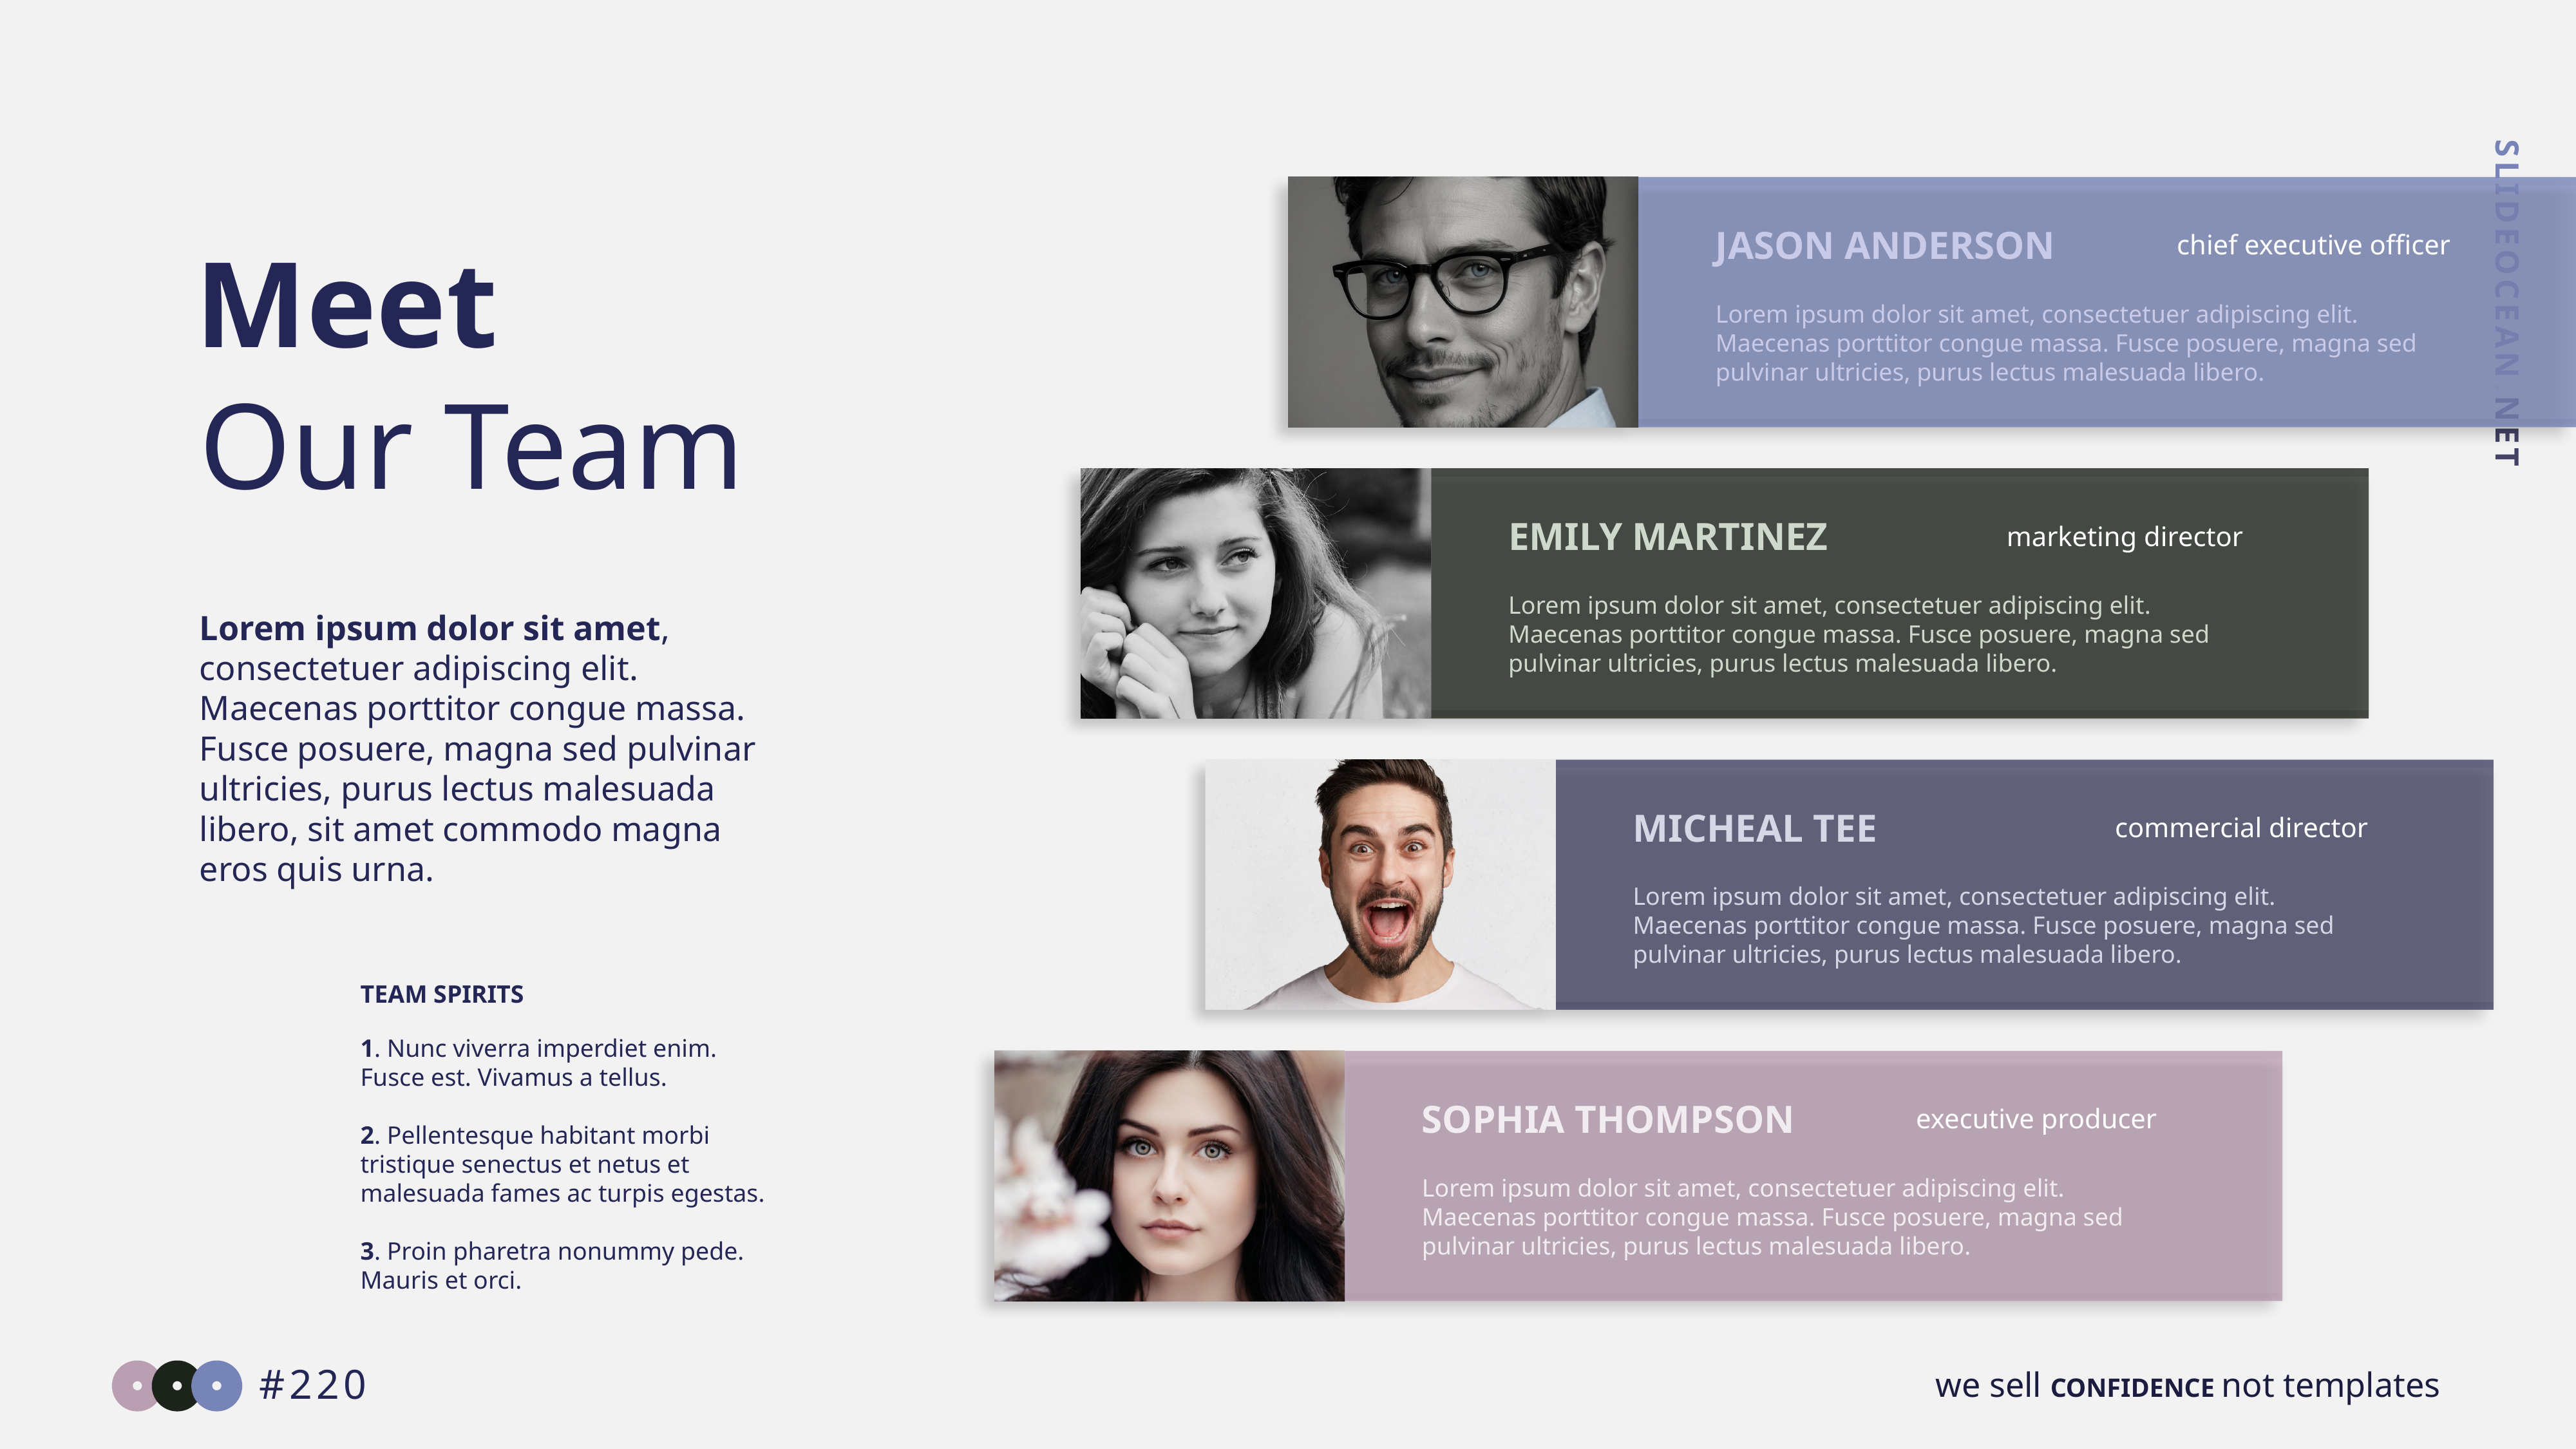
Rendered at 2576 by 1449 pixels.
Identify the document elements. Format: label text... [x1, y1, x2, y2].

picture [1205, 759, 1557, 1010]
picture [994, 1050, 1345, 1302]
text_box Our Team [190, 366, 754, 518]
text_box #220 [259, 1359, 402, 1408]
picture [1287, 176, 1638, 428]
text_box Meet [186, 225, 507, 376]
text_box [1705, 216, 2461, 392]
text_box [1498, 507, 2253, 683]
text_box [1412, 1090, 2167, 1266]
text_box 1. Nunc viverra imperdiet enim. Fusce est. Vivamus a tellus. 2. Pellentesque habitant morbi tristique senectus et netus et malesuada fames ac turpis egestas. 3. Proin pharetra nonummy pede. Mauris et orci. [350, 1028, 783, 1298]
text_box we sell CONFIDENCE not templates [1926, 1359, 2450, 1409]
text_box Lorem ipsum dolor sit amet, consectetuer adipiscing elit. Maecenas porttitor congue massa. Fusce posuere, magna sed pulvinar ultricies, purus lectus malesuada libero, sit amet commodo magna eros quis urna. [190, 601, 783, 893]
picture [1080, 468, 1432, 719]
text_box TEAM SPIRITS [350, 974, 783, 1013]
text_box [1345, 1050, 2283, 1302]
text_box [1638, 176, 2576, 428]
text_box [1557, 759, 2494, 1010]
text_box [1432, 468, 2369, 719]
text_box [1623, 799, 2378, 974]
